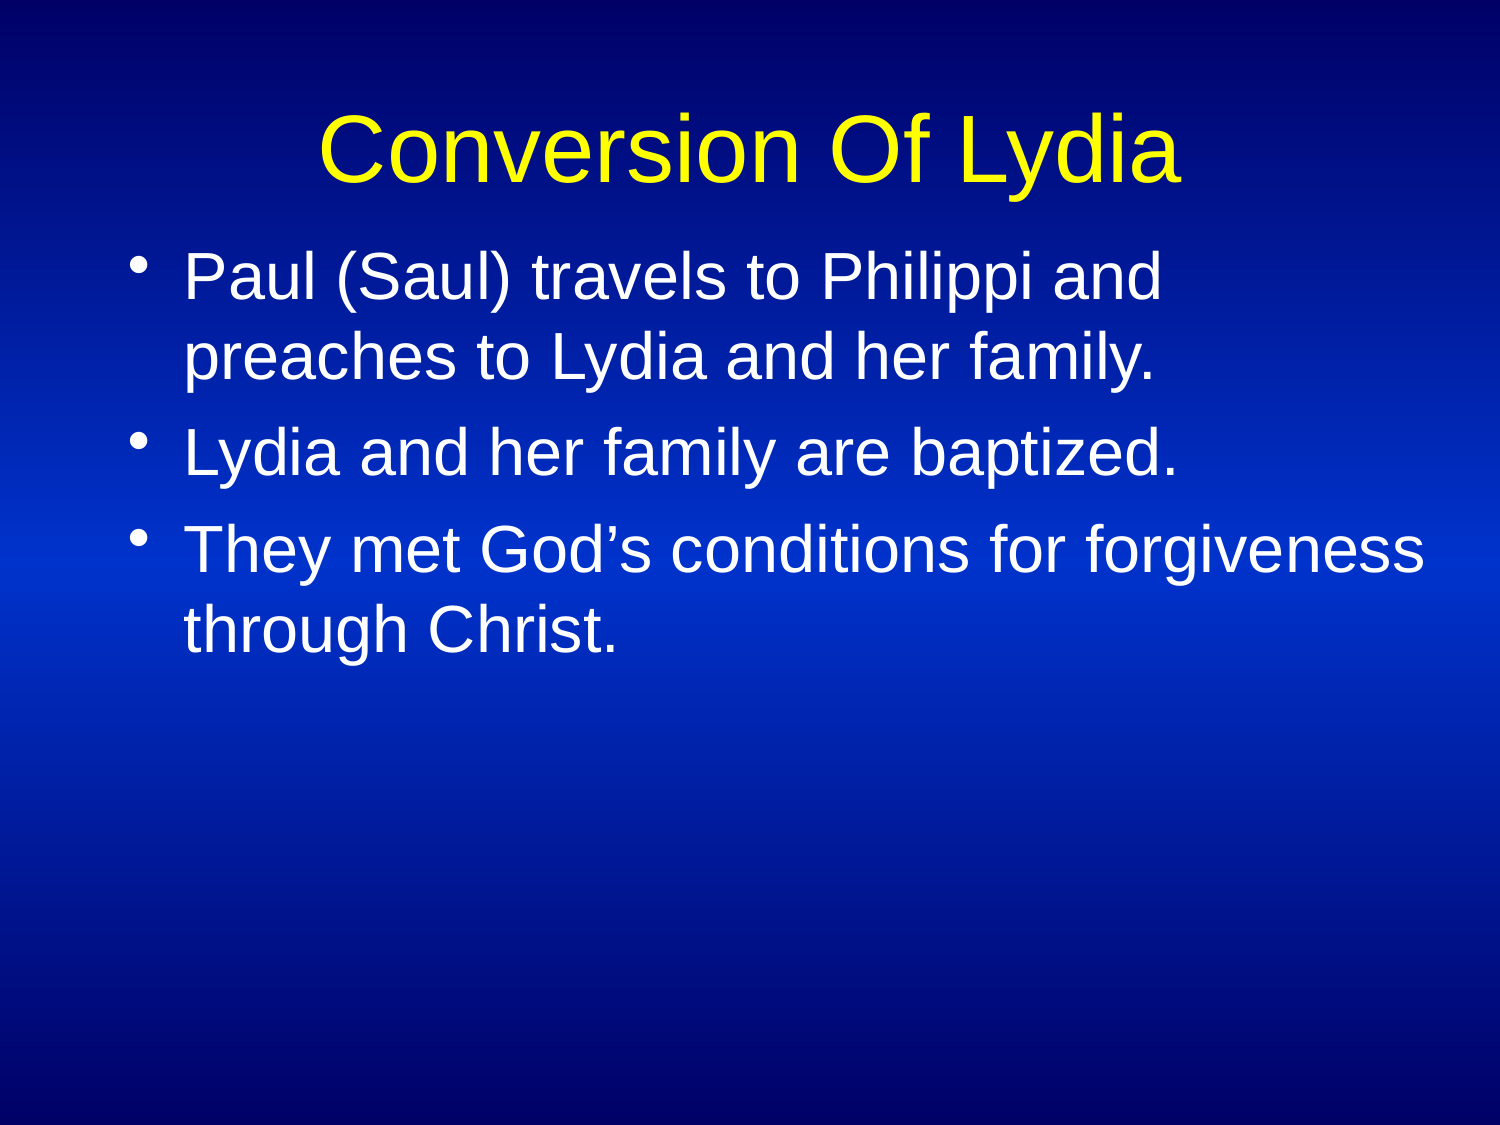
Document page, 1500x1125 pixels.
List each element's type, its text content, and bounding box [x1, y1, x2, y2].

list Paul (Saul) travels to Philippi and preaches to Lydia and her family. Lydia and her family are baptized. They met God’s conditions for forgiveness through Christ. [112, 224, 1463, 800]
title Conversion Of Lydia [37, 50, 1463, 238]
